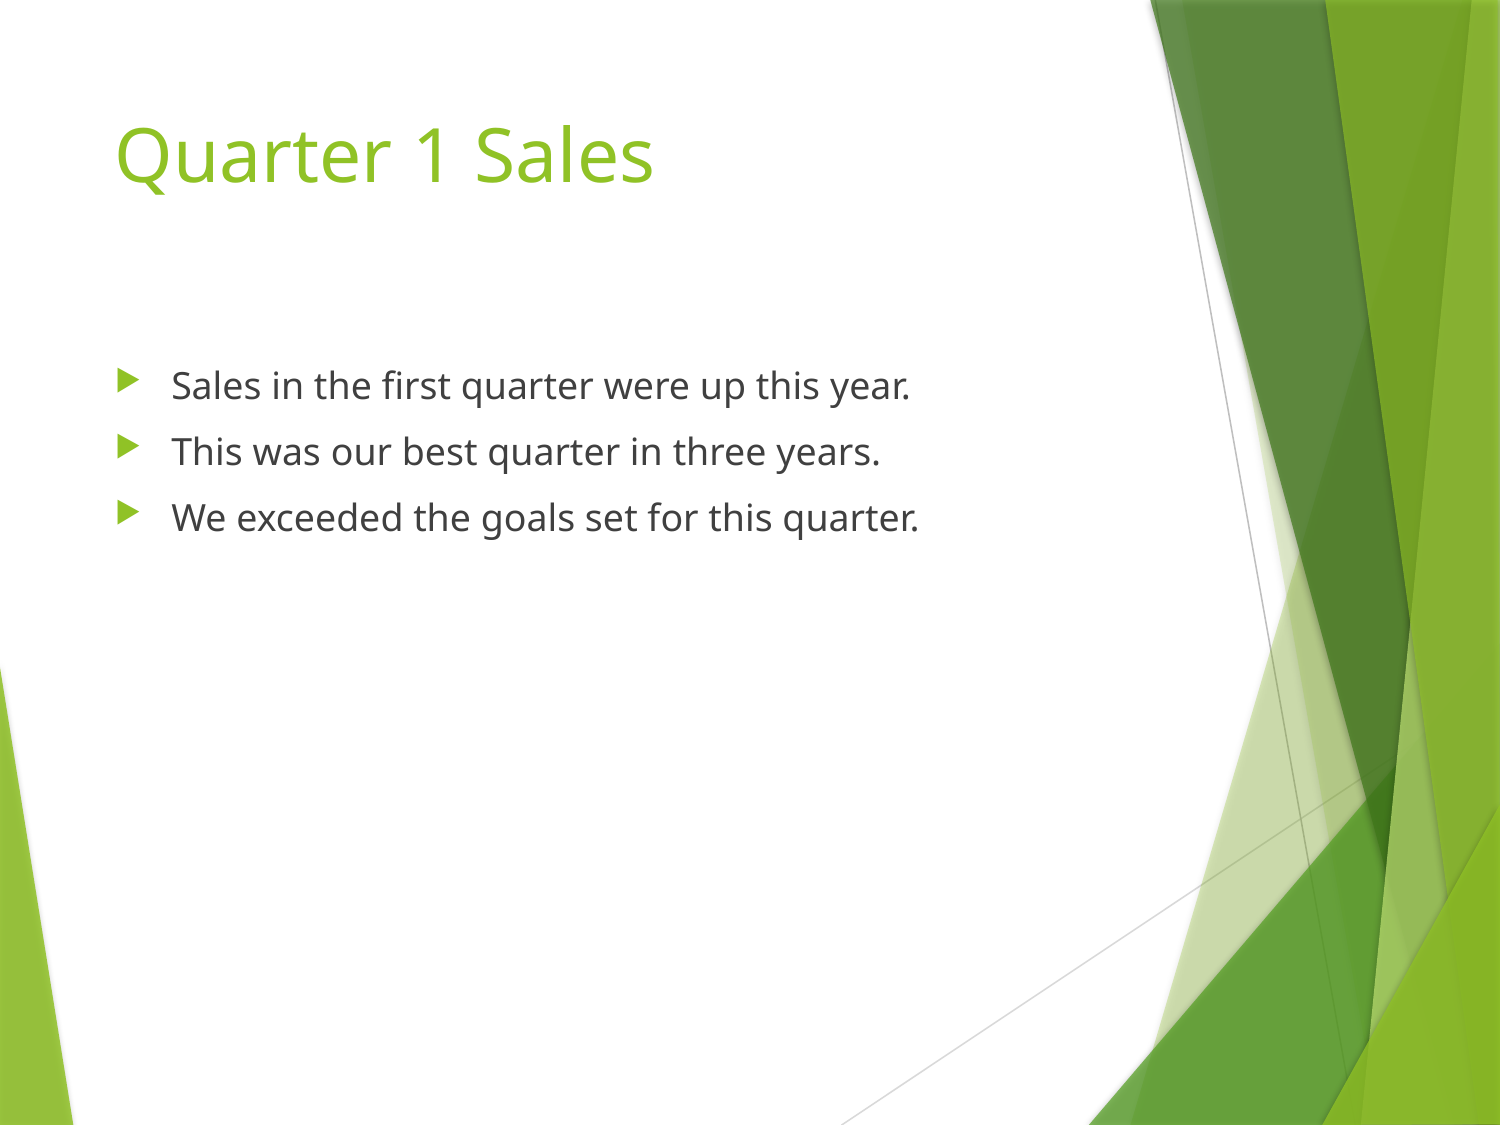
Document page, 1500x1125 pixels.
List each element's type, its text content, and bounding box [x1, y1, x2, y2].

title Quarter 1 Sales [99, 99, 1142, 317]
list Sales in the first quarter were up this year. This was our best quarter in three years. We exceeded the goals set for this quarter. [99, 354, 1142, 992]
